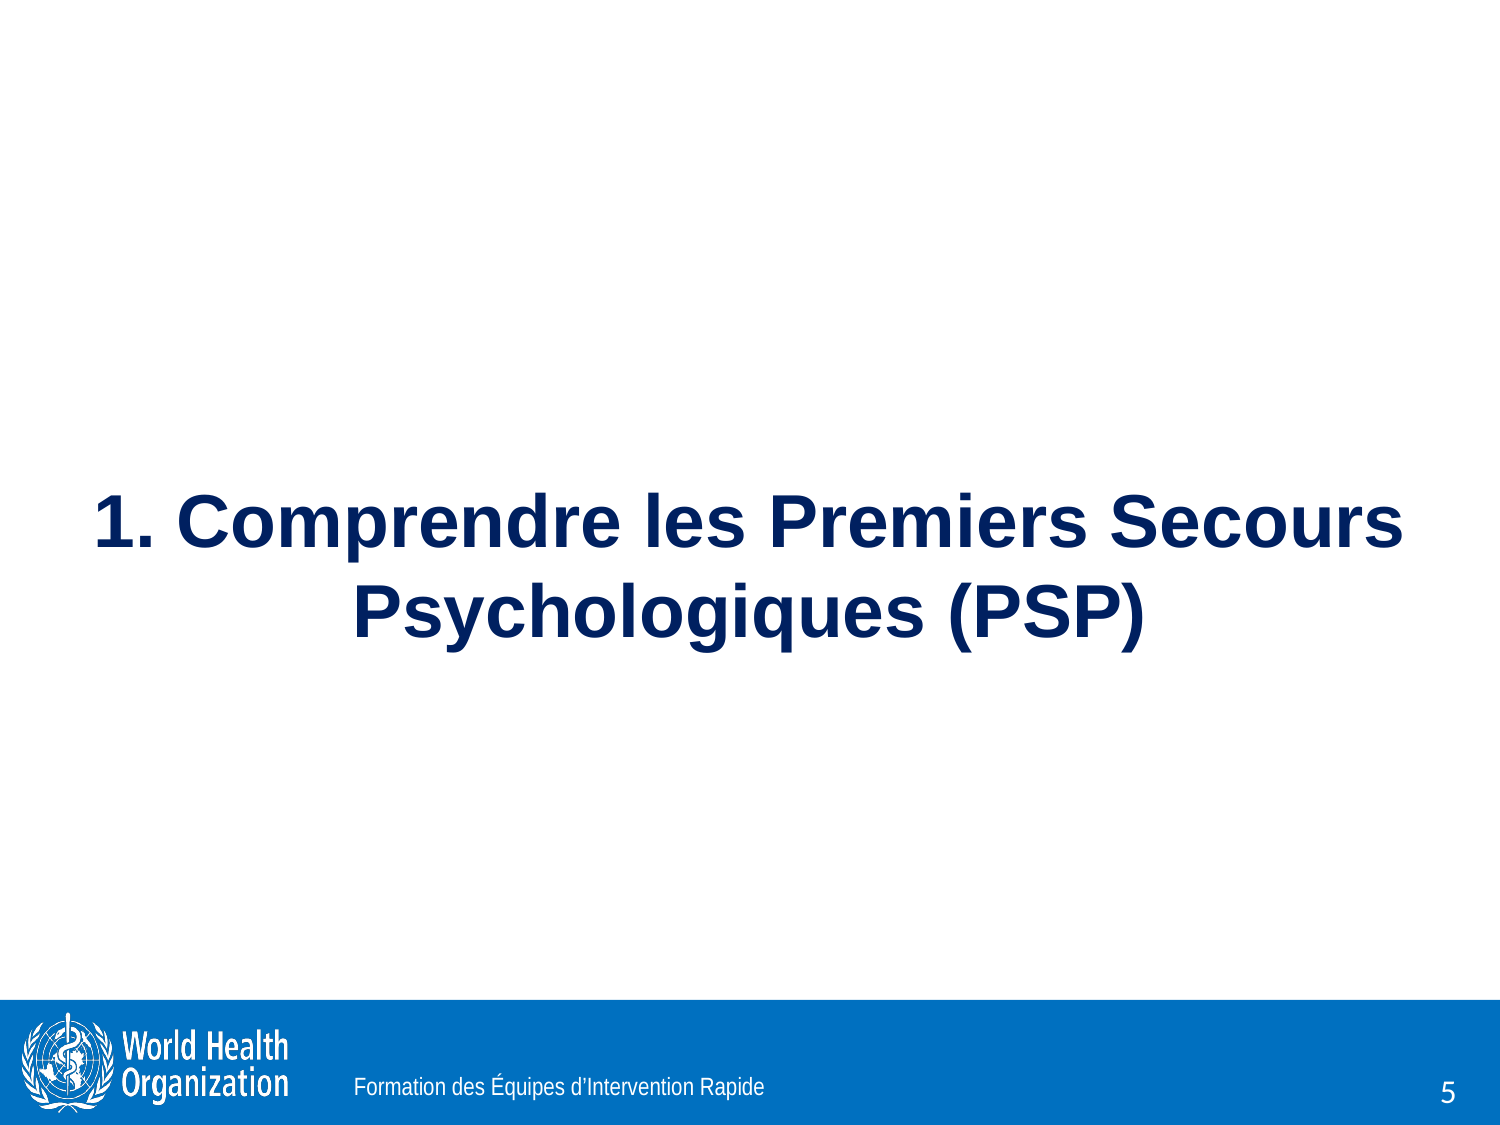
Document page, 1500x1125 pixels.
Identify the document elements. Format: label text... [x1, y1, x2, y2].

title 1. Comprendre les Premiers Secours Psychologiques (PSP) [75, 468, 1425, 657]
picture [21, 1012, 288, 1113]
